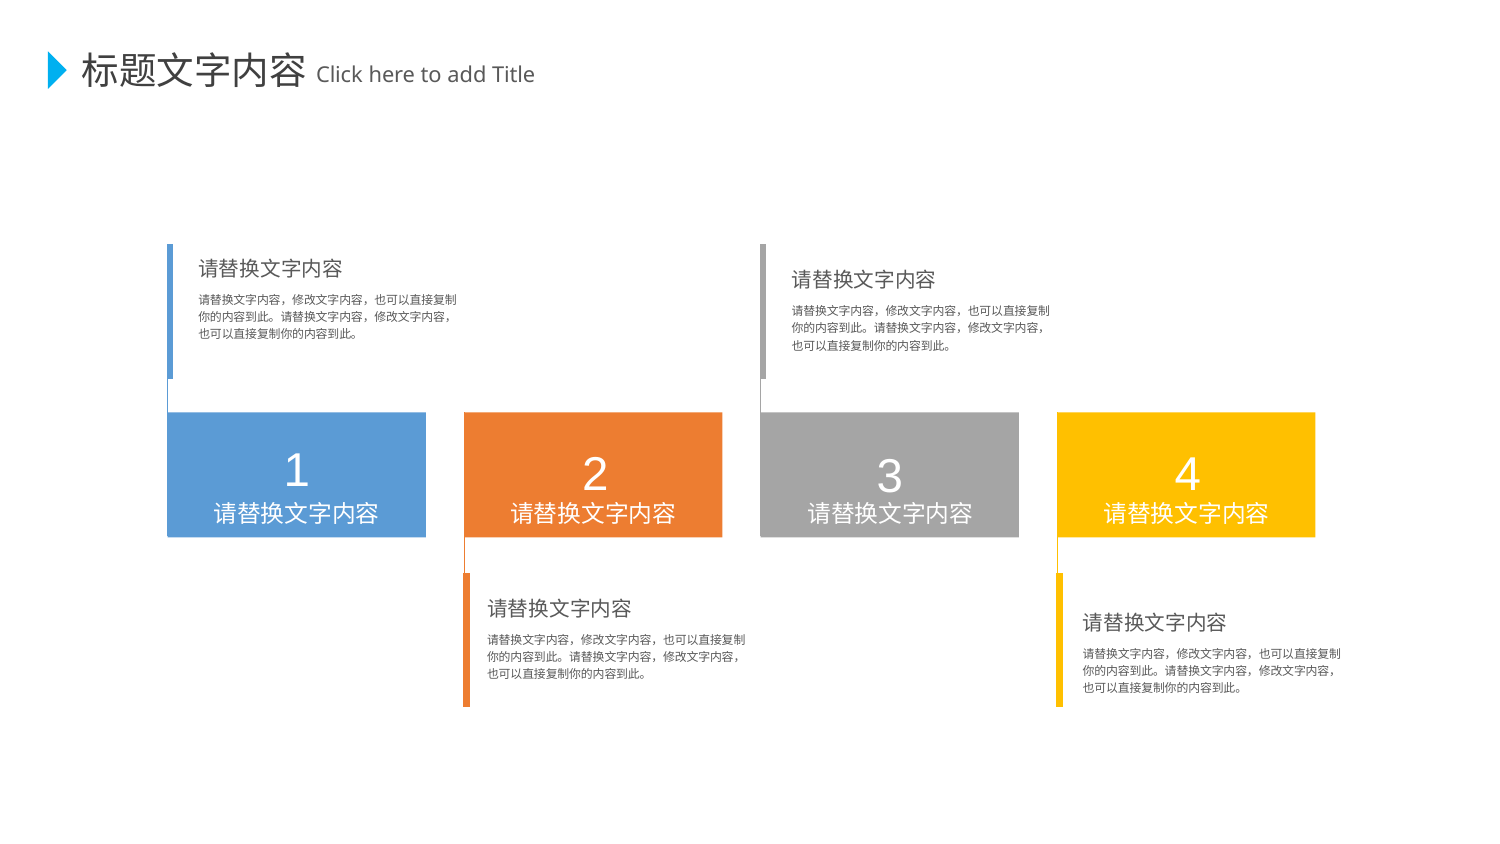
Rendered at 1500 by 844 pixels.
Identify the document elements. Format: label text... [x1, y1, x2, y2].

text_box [1057, 538, 1062, 707]
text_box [464, 538, 469, 707]
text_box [48, 39, 558, 101]
text_box 请替换文字内容 [487, 585, 659, 627]
text_box 请替换文字内容，修改文字内容，也可以直接复制你的内容到此。请替换文字内容，修改文字内容，也可以直接复制你的内容到此。 [1082, 643, 1351, 711]
text_box 请替换文字内容 [198, 245, 370, 287]
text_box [760, 245, 766, 412]
text_box 请替换文字内容，修改文字内容，也可以直接复制你的内容到此。请替换文字内容，修改文字内容，也可以直接复制你的内容到此。 [198, 290, 466, 358]
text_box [464, 412, 723, 538]
text_box 请替换文字内容，修改文字内容，也可以直接复制你的内容到此。请替换文字内容，修改文字内容，也可以直接复制你的内容到此。 [487, 630, 755, 698]
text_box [760, 412, 1019, 538]
text_box 请替换文字内容，修改文字内容，也可以直接复制你的内容到此。请替换文字内容，修改文字内容，也可以直接复制你的内容到此。 [791, 301, 1059, 369]
text_box 请替换文字内容 [791, 256, 963, 298]
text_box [167, 245, 173, 412]
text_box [1057, 412, 1316, 538]
text_box 请替换文字内容 [1082, 598, 1254, 641]
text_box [167, 412, 426, 538]
